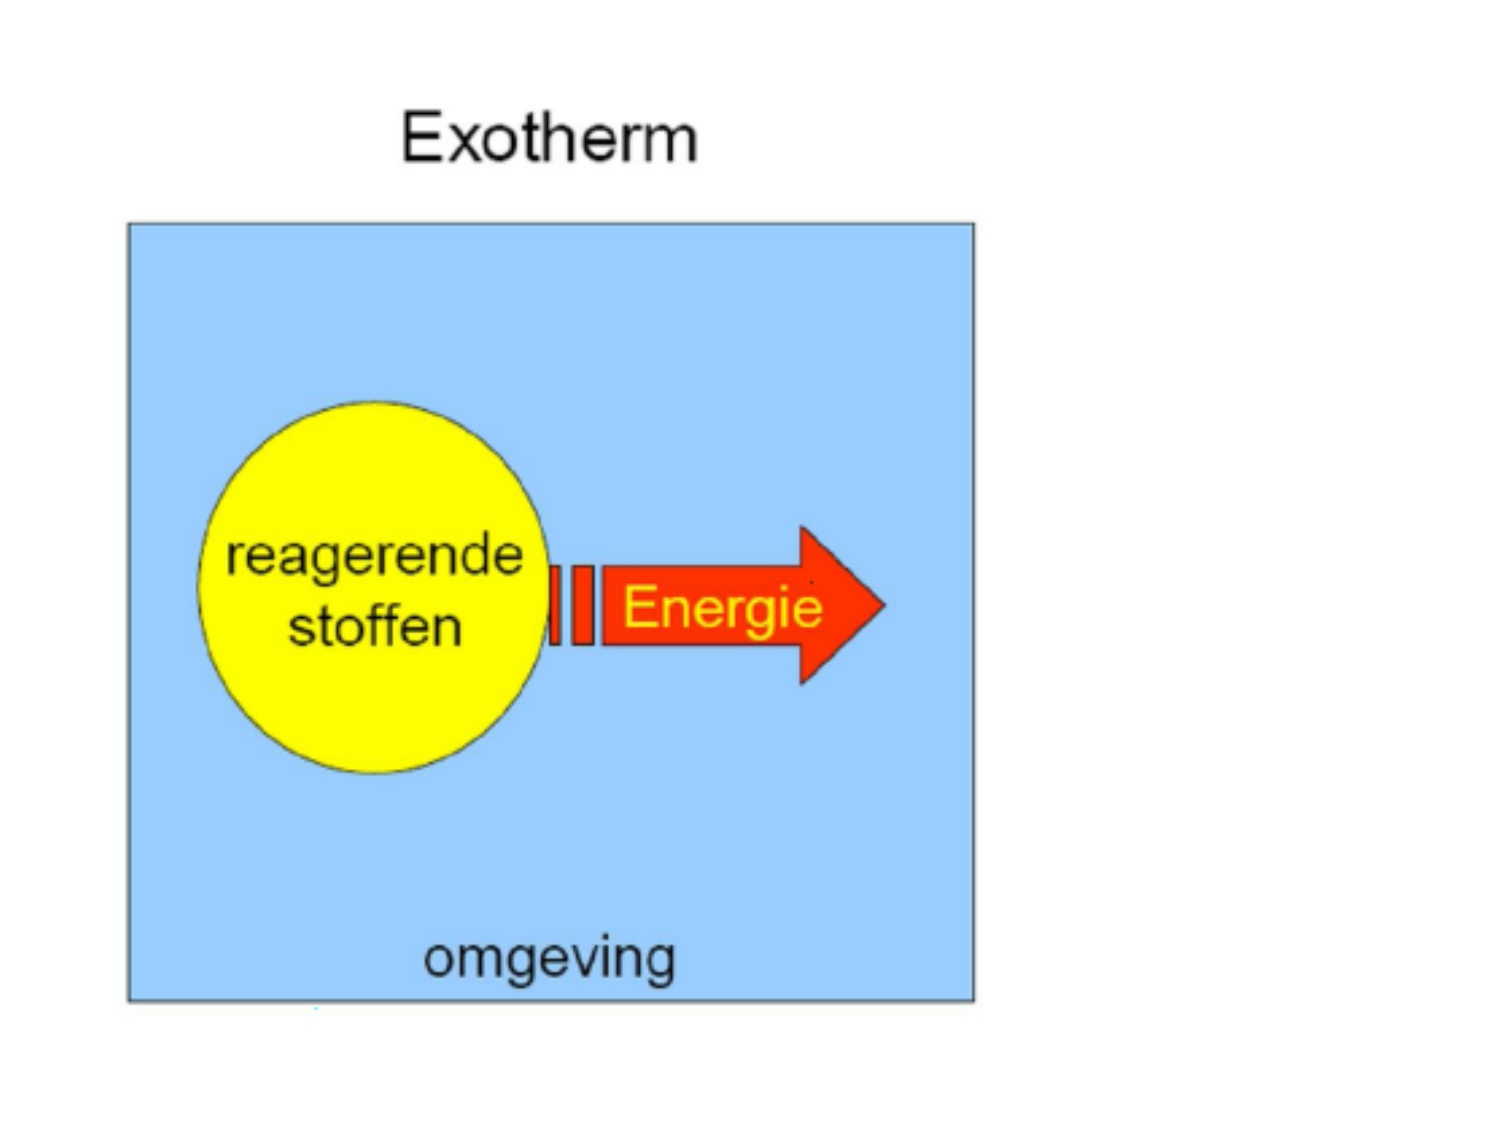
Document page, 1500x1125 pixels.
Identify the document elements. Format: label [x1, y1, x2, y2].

picture [62, 86, 1003, 1029]
